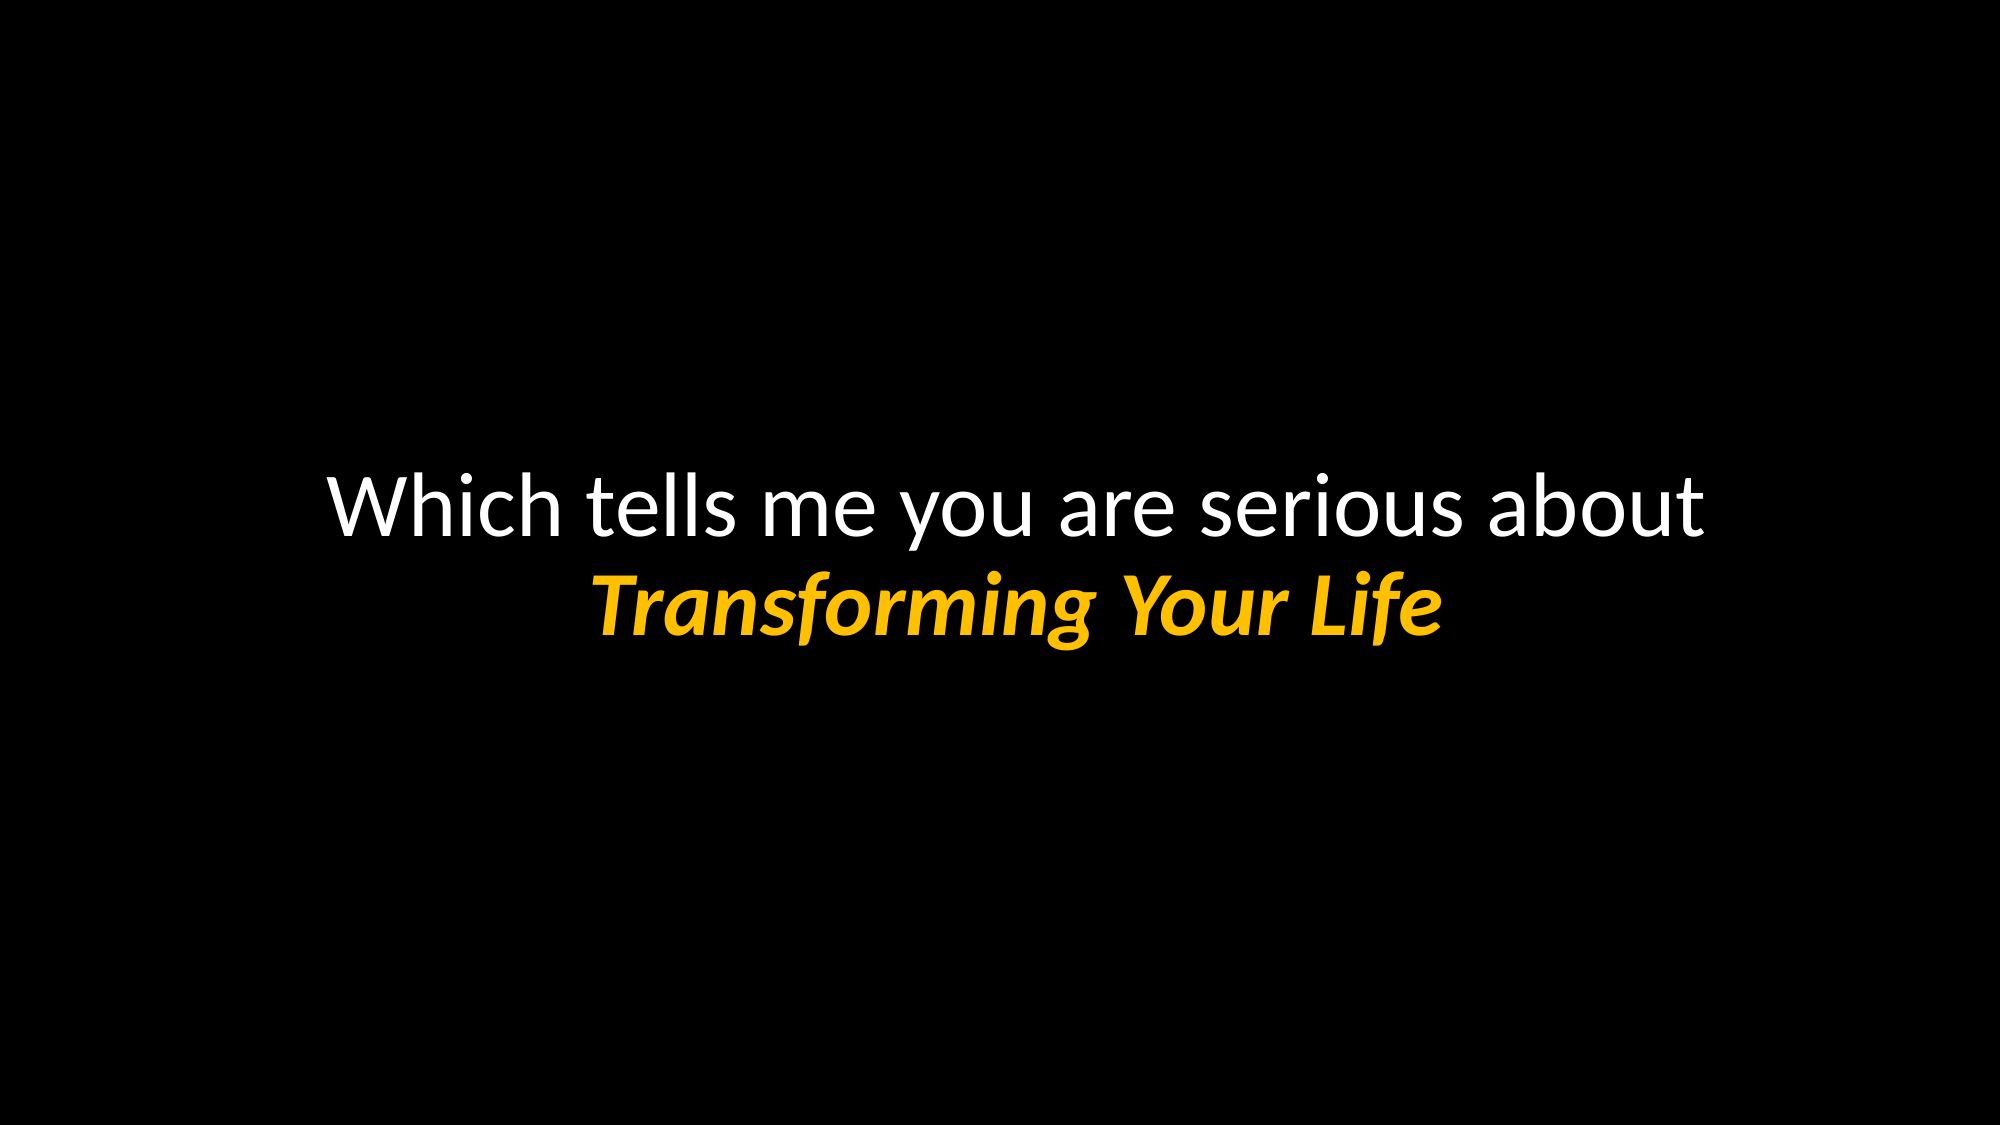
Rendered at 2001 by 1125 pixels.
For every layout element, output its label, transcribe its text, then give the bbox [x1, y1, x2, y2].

list Which tells me you are serious about Transforming Your Life [154, 449, 1880, 988]
